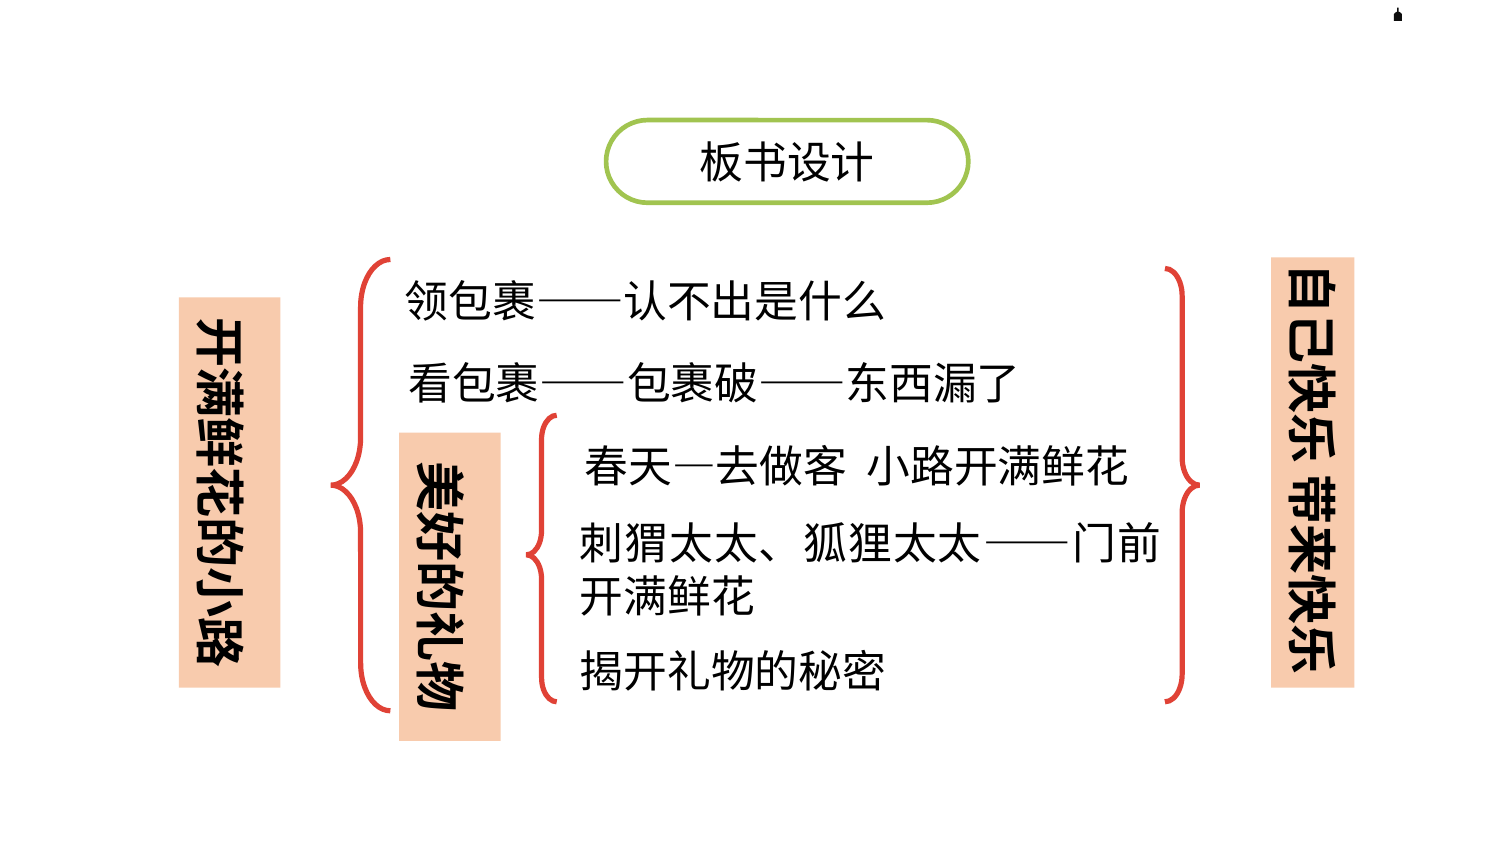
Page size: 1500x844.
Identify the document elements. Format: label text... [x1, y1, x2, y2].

text_box 春天—去做客 小路开满鲜花 [573, 432, 1141, 497]
text_box [526, 414, 557, 703]
text_box 自己快乐 带来快乐 [1271, 257, 1355, 688]
text_box 看包裹——包裹破——东西漏了 [397, 350, 1033, 415]
text_box 板书设计 [605, 119, 970, 204]
text_box 领包裹——认不出是什么 [393, 268, 898, 333]
text_box 美好的礼物 [399, 432, 501, 741]
text_box 开满鲜花的小路 [178, 297, 281, 688]
text_box 刺猬太太、狐狸太太——门前开满鲜花 [568, 510, 1173, 627]
text_box 揭开礼物的秘密 [568, 637, 1118, 702]
text_box [1164, 267, 1200, 703]
text_box [330, 258, 391, 712]
